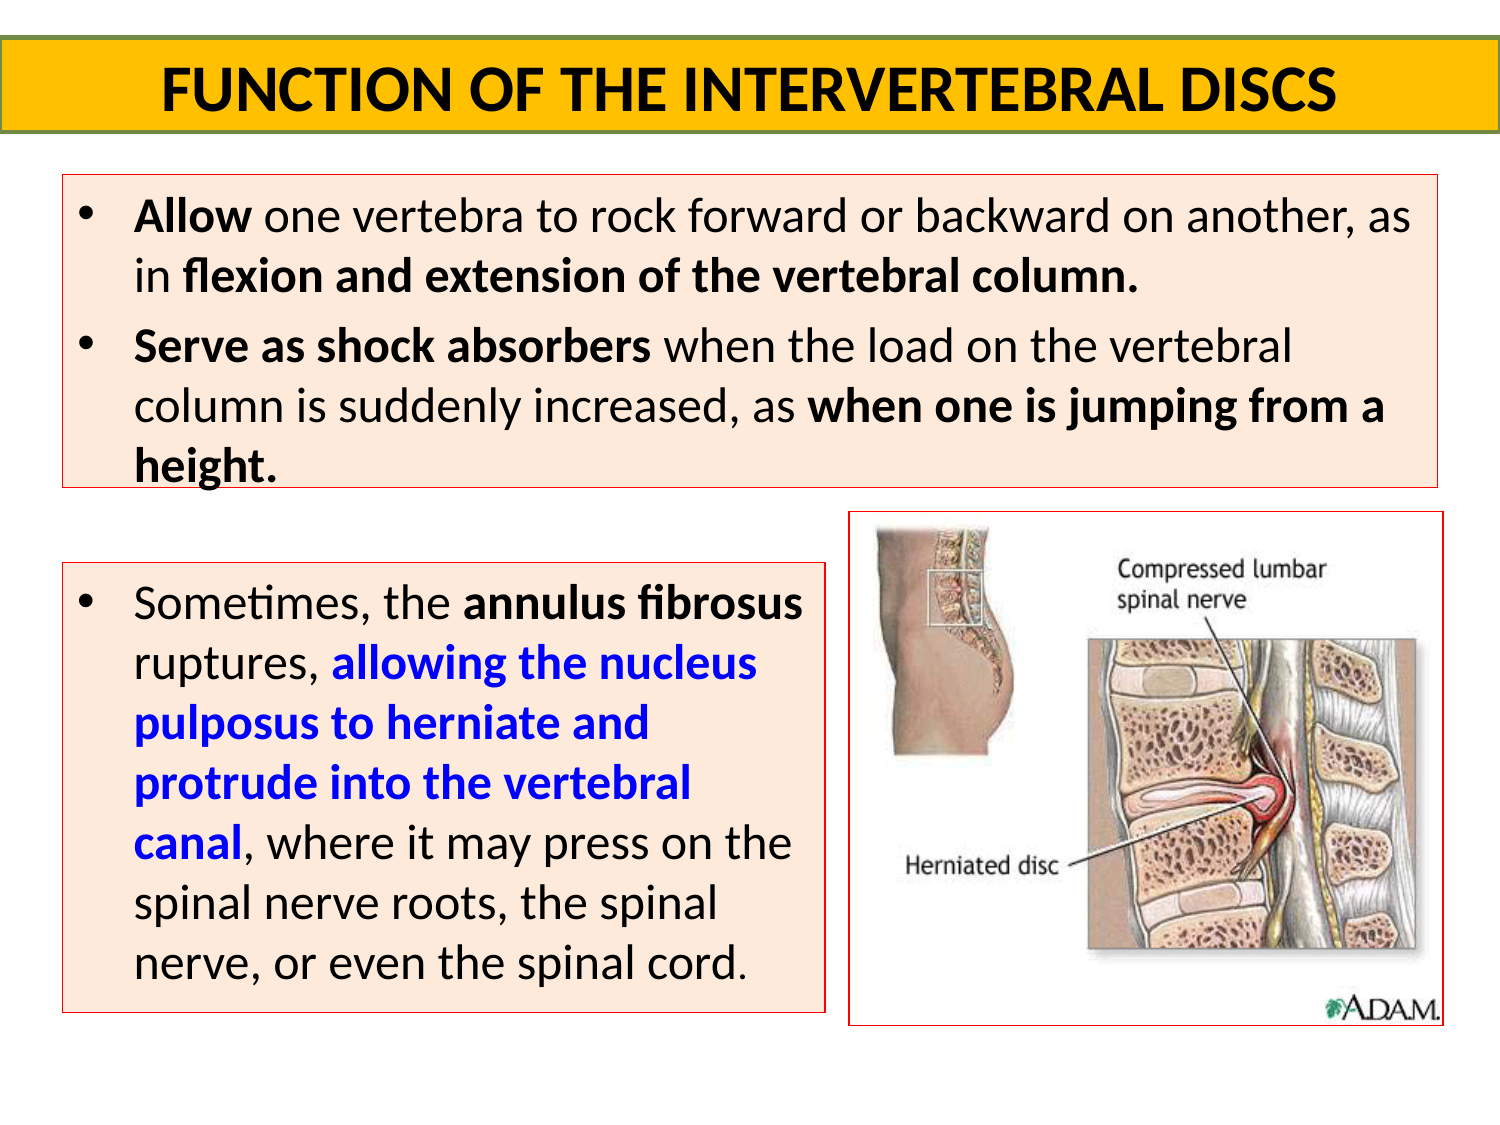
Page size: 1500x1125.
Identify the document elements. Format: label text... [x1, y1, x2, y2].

list Allow one vertebra to rock forward or backward on another, as in flexion and extension of the vertebral column. Serve as shock absorbers when the load on the vertebral column is suddenly increased, as when one is jumping from a height. [62, 174, 1438, 488]
text_box Sometimes, the annulus fibrosus ruptures, allowing the nucleus pulposus to herniate and protrude into the vertebral canal, where it may press on the spinal nerve roots, the spinal nerve, or even the spinal cord. [62, 562, 825, 1013]
picture [849, 512, 1443, 1026]
text_box FUNCTION OF THE INTERVERTEBRAL DISCS [0, 35, 1500, 134]
